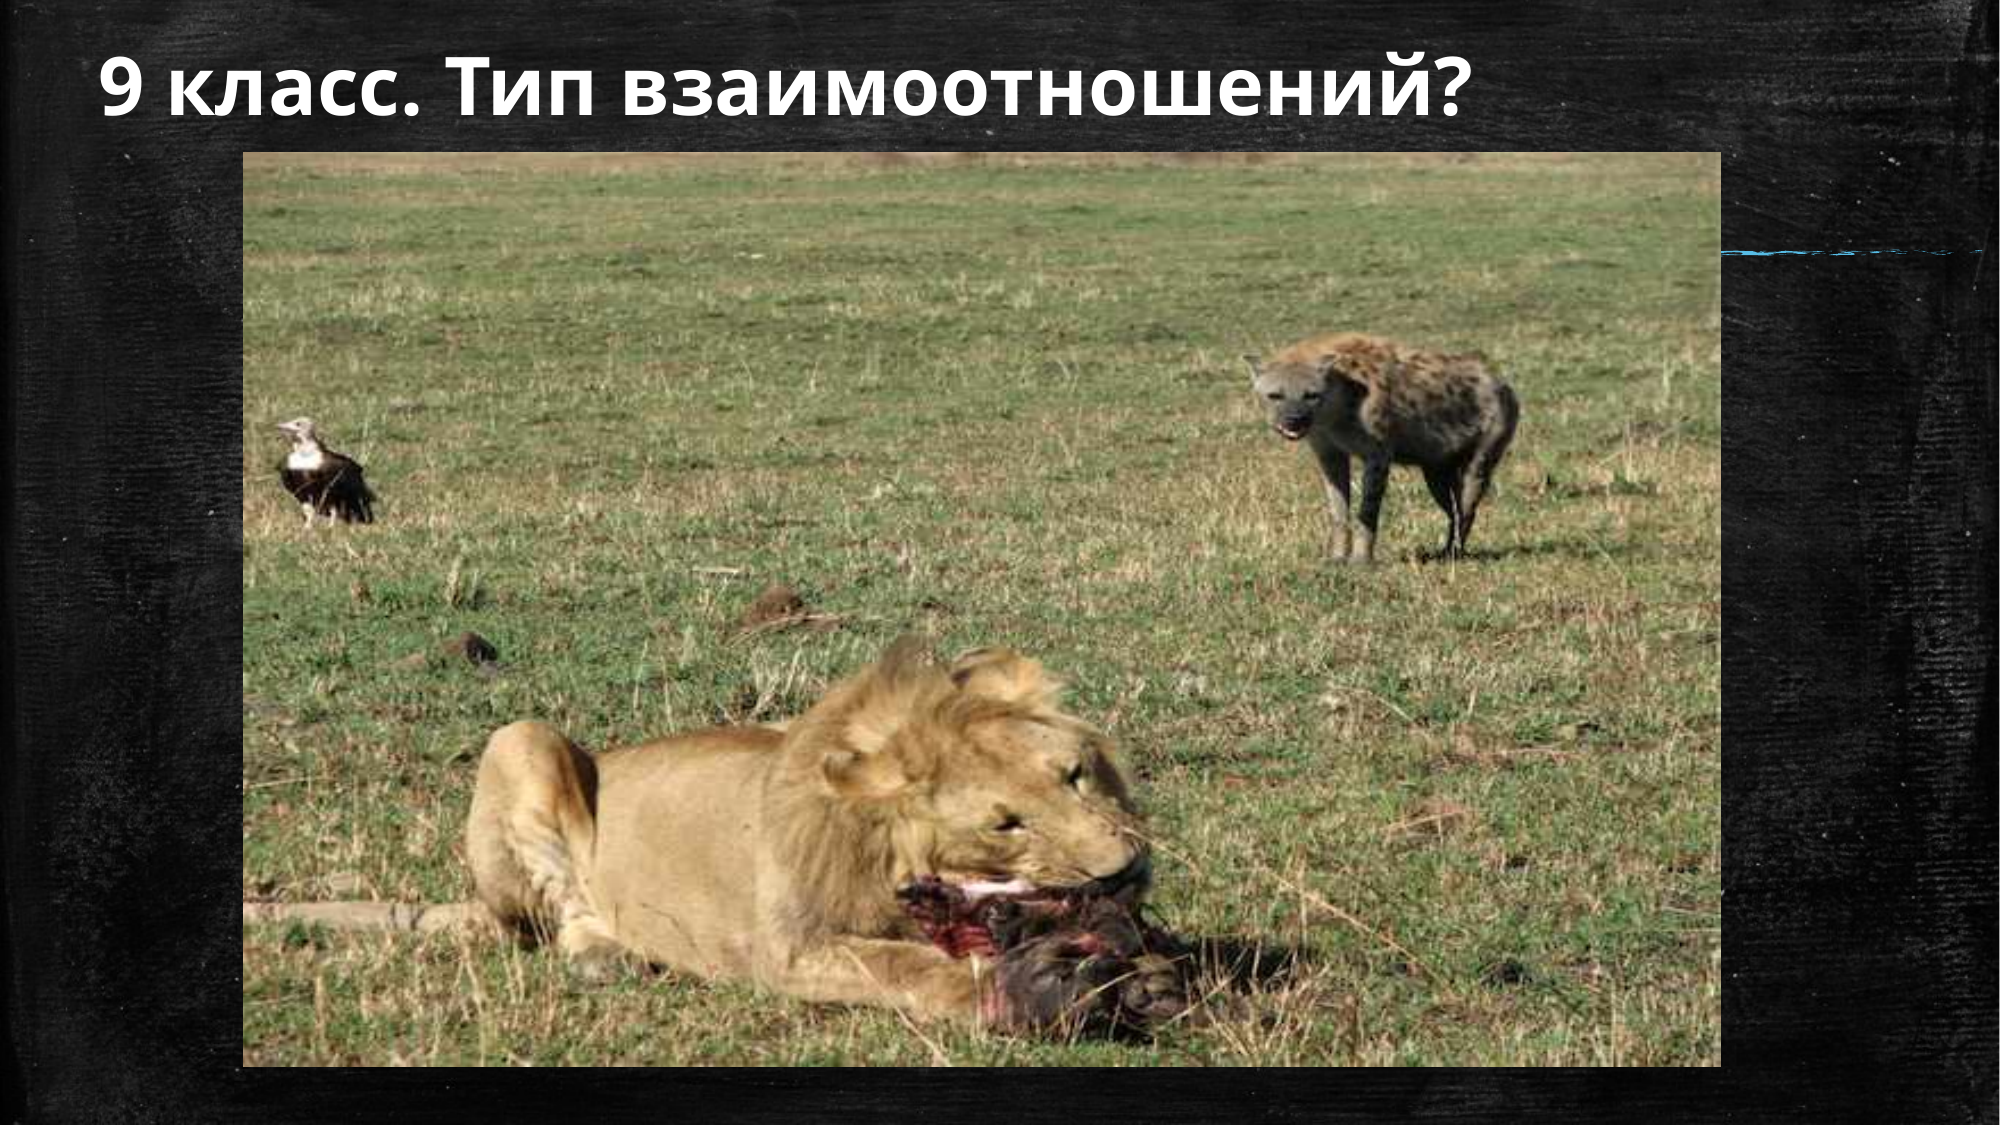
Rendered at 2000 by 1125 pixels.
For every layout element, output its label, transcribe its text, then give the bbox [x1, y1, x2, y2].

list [243, 152, 1721, 1067]
title 9 класс. Тип взаимоотношений? [62, 37, 1917, 141]
